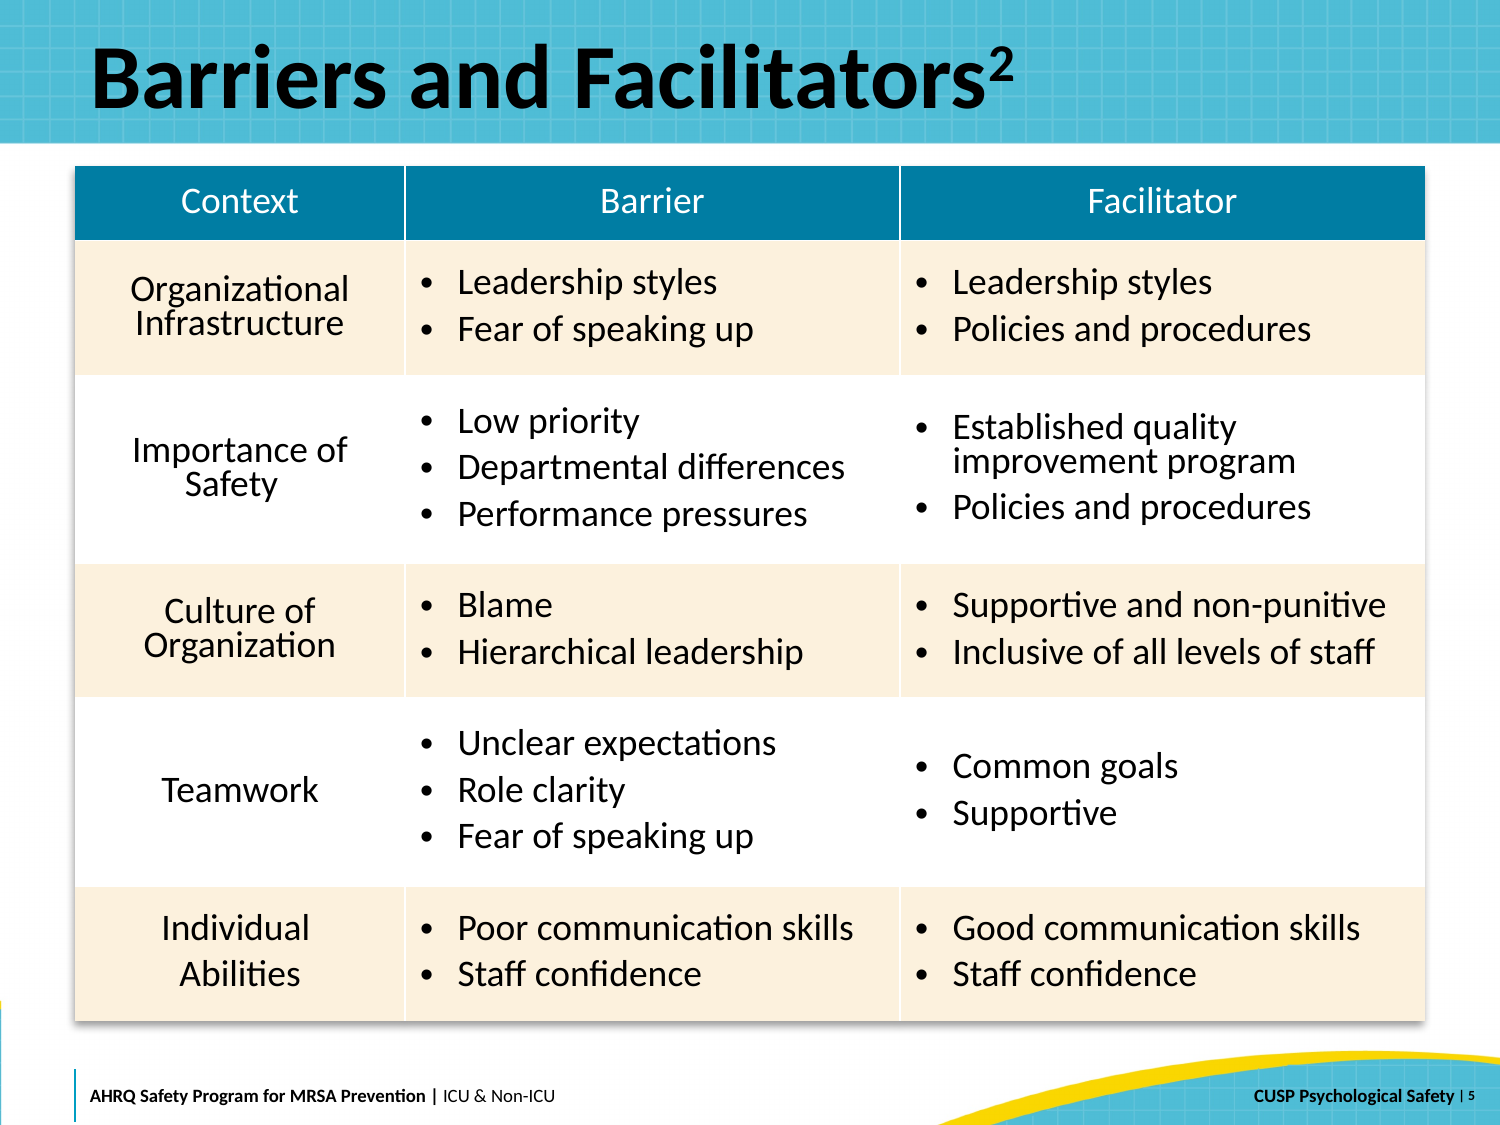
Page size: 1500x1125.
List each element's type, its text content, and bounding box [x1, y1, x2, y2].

table_cell Blame Hierarchical leadership [406, 564, 899, 697]
title Barriers and Facilitators2 [75, 0, 1425, 150]
table_cell Established quality improvement program Policies and procedures [901, 376, 1425, 562]
table_cell Leadership styles Fear of speaking up [406, 241, 899, 375]
table_cell Unclear expectations Role clarity Fear of speaking up [406, 699, 899, 885]
table_cell Common goals Supportive [901, 699, 1425, 885]
table_cell Organizational Infrastructure [75, 241, 404, 375]
table_cell Good communication skills Staff confidence [901, 887, 1425, 1021]
table_cell Poor communication skills Staff confidence [406, 887, 899, 1021]
table_cell Low priority Departmental differences Performance pressures [406, 376, 899, 562]
table_cell Importance of Safety [75, 376, 404, 562]
table_header Context [75, 166, 404, 240]
table_cell Individual Abilities [75, 887, 404, 1021]
table_header Barrier [406, 166, 899, 240]
picture [0, 0, 1500, 1125]
table_header Facilitator [901, 166, 1425, 240]
table_cell Leadership styles Policies and procedures [901, 241, 1425, 375]
table_cell Supportive and non-punitive Inclusive of all levels of staff [901, 564, 1425, 697]
table_cell Teamwork [75, 699, 404, 885]
slide_number | 5 [1455, 1065, 1500, 1125]
table_cell Culture of Organization [75, 564, 404, 697]
